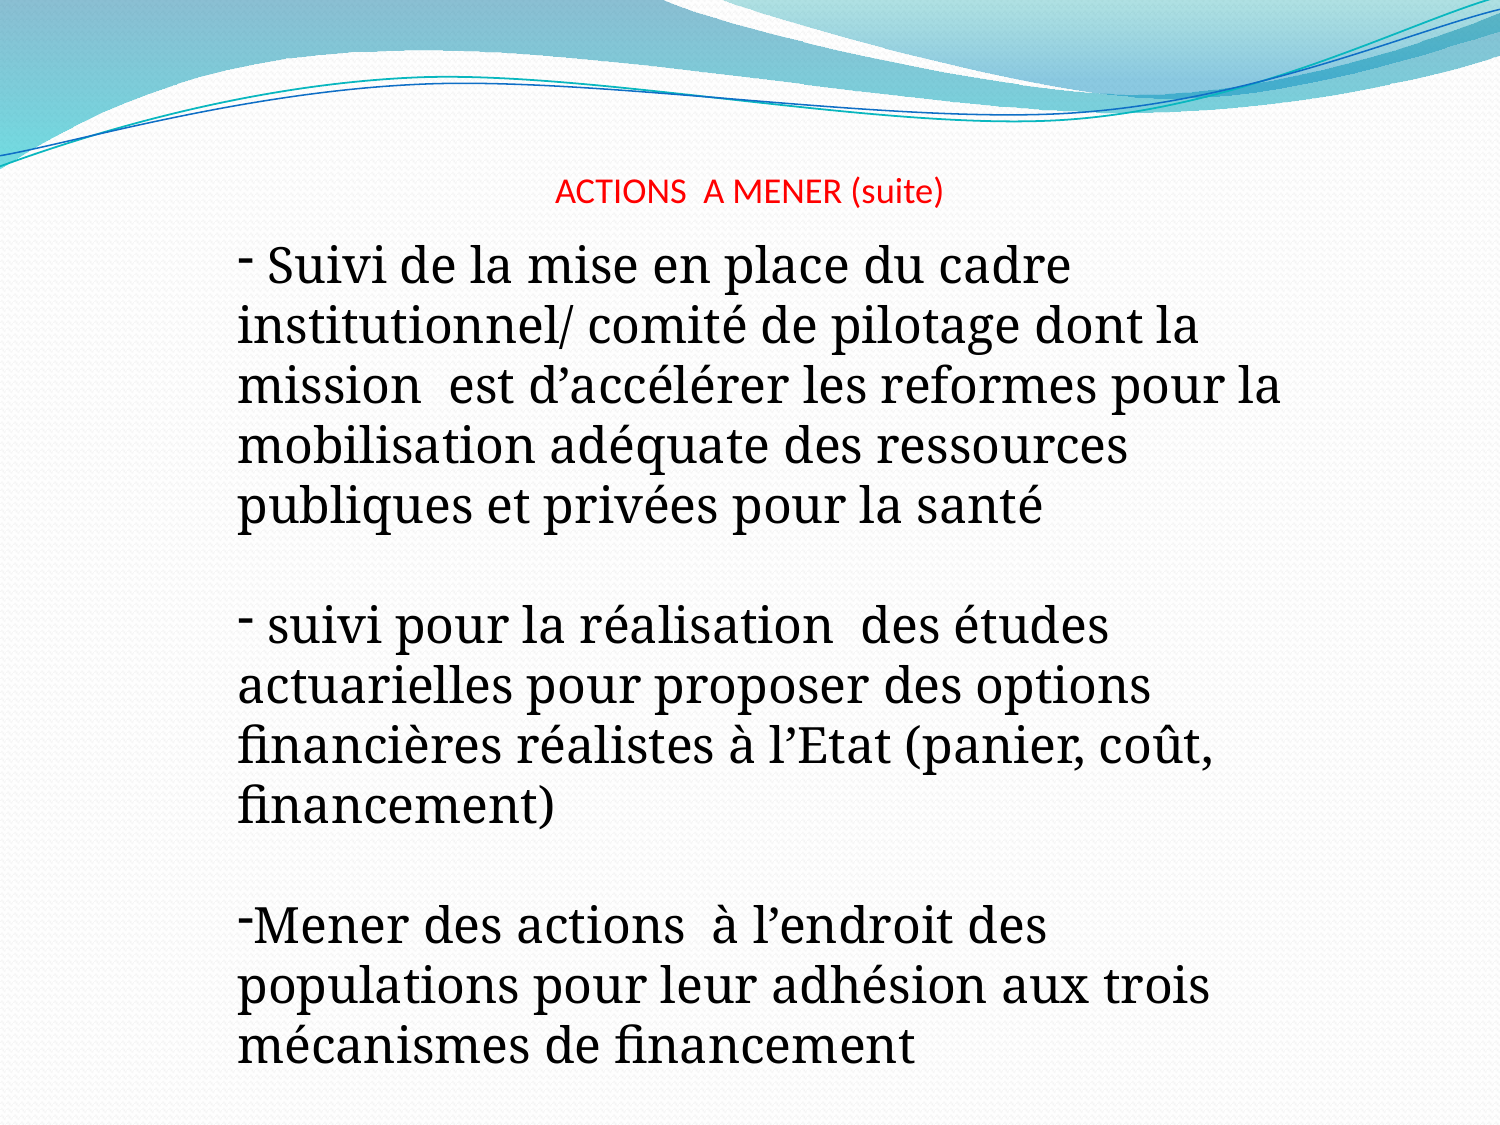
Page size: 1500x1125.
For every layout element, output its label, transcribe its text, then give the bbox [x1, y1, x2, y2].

text_box Suivi de la mise en place du cadre institutionnel/ comité de pilotage dont la mission est d’accélérer les reformes pour la mobilisation adéquate des ressources publiques et privées pour la santé suivi pour la réalisation des études actuarielles pour proposer des options financières réalistes à l’Etat (panier, coût, financement) Mener des actions à l’endroit des populations pour leur adhésion aux trois mécanismes de financement [222, 1038, 1301, 1125]
title ACTIONS A MENER (suite) [75, 115, 1425, 211]
list [75, 222, 1425, 1038]
